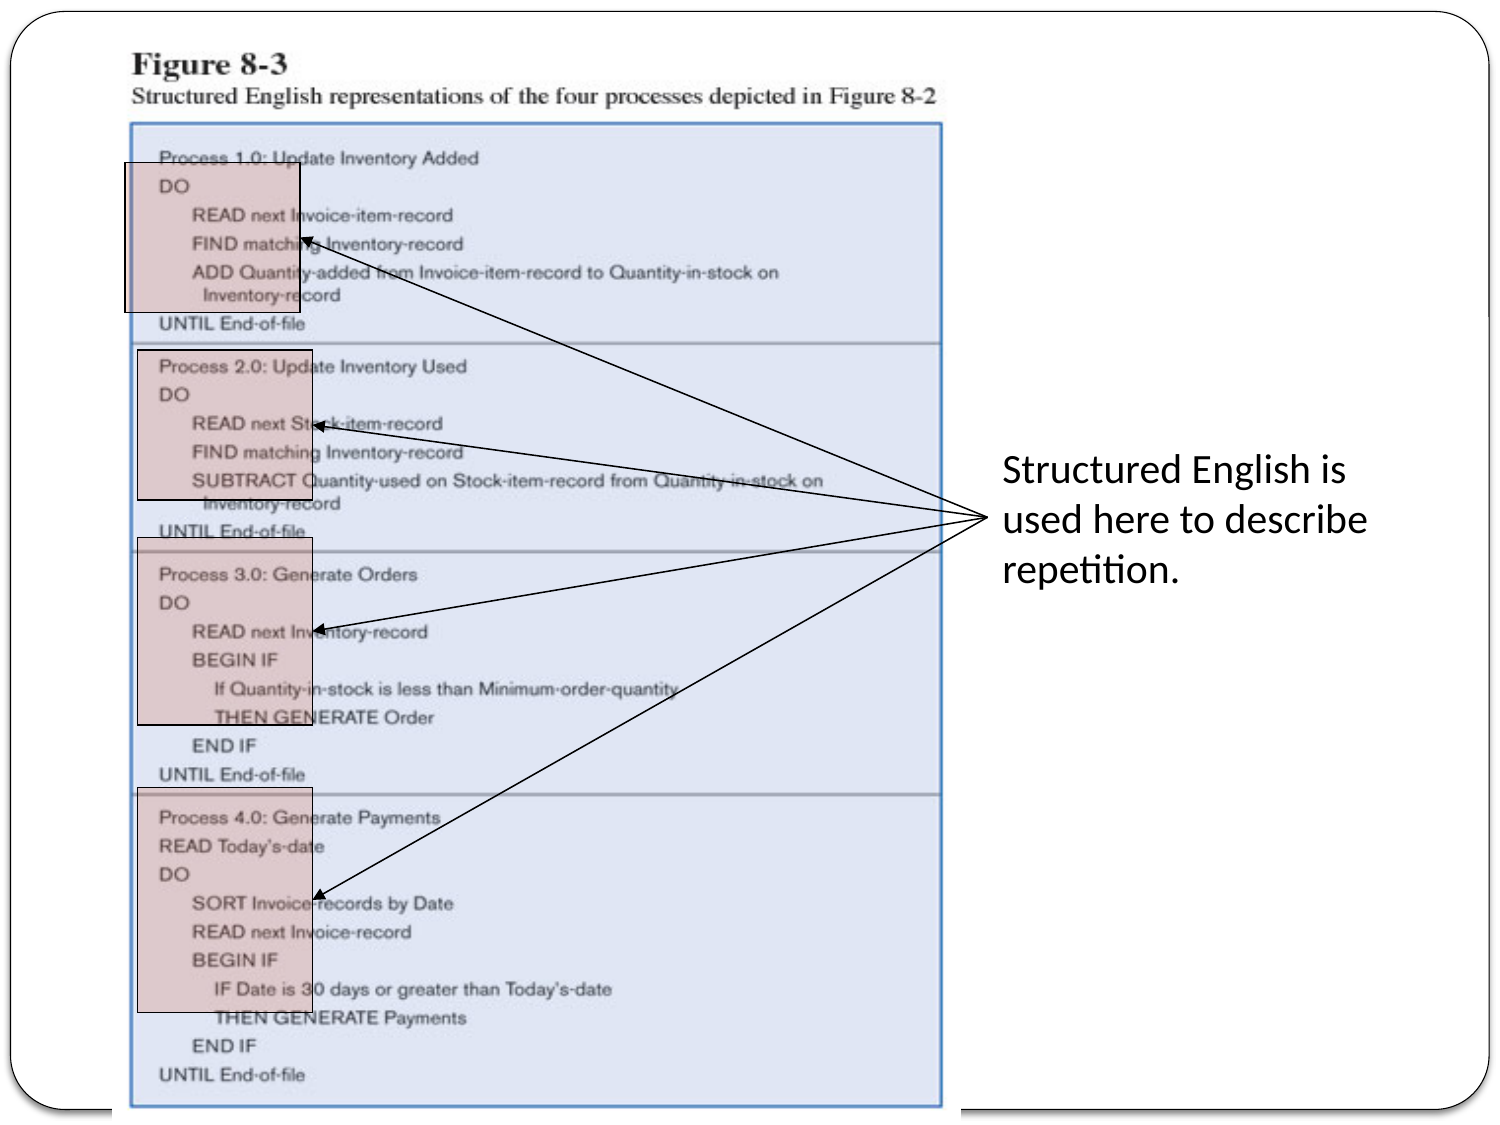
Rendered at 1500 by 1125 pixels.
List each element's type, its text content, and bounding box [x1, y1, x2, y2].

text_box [312, 517, 988, 901]
picture [112, 37, 961, 1125]
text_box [312, 424, 988, 515]
text_box Structured English is used here to describe repetition. [994, 434, 1400, 600]
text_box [299, 237, 988, 518]
